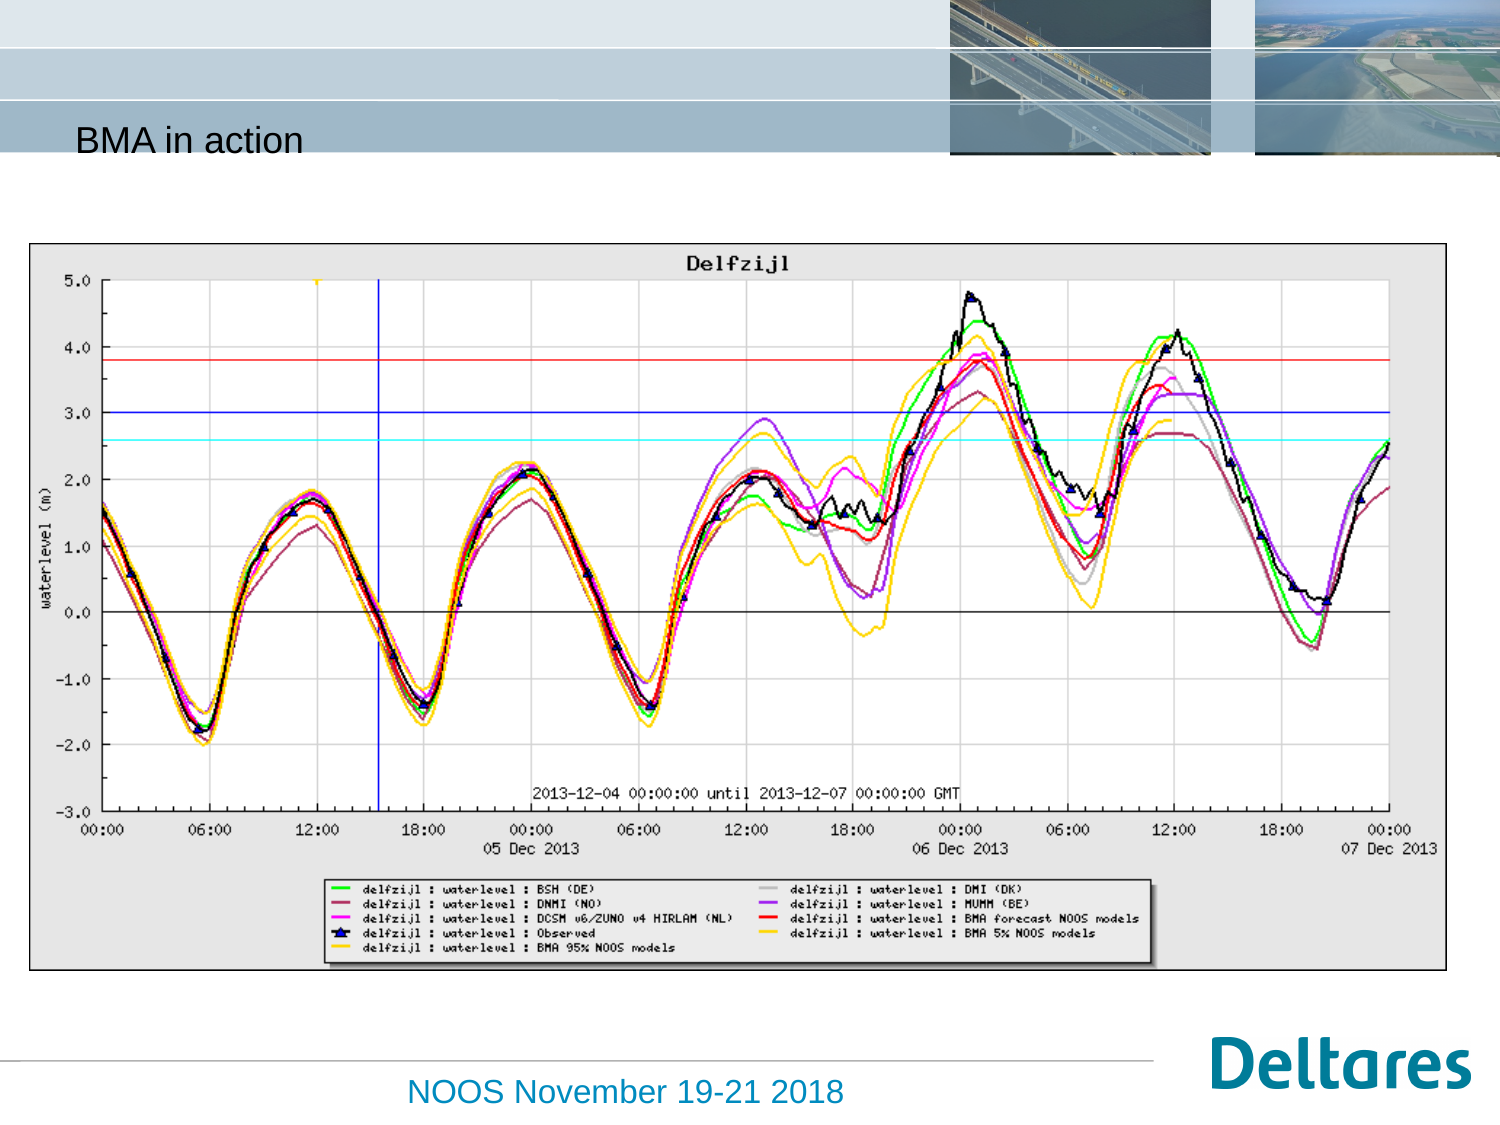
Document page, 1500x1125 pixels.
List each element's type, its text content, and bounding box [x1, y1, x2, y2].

picture [1270, 1058, 1281, 1064]
picture [1425, 153, 1500, 157]
title BMA in action [75, 44, 1425, 233]
picture [1419, 1058, 1430, 1064]
picture [1330, 1037, 1471, 1089]
picture [1308, 1037, 1323, 1089]
picture [1237, 1037, 1301, 1089]
picture [1464, 1083, 1471, 1089]
picture [29, 243, 1448, 971]
picture [1222, 1046, 1243, 1080]
picture [1353, 1058, 1367, 1081]
